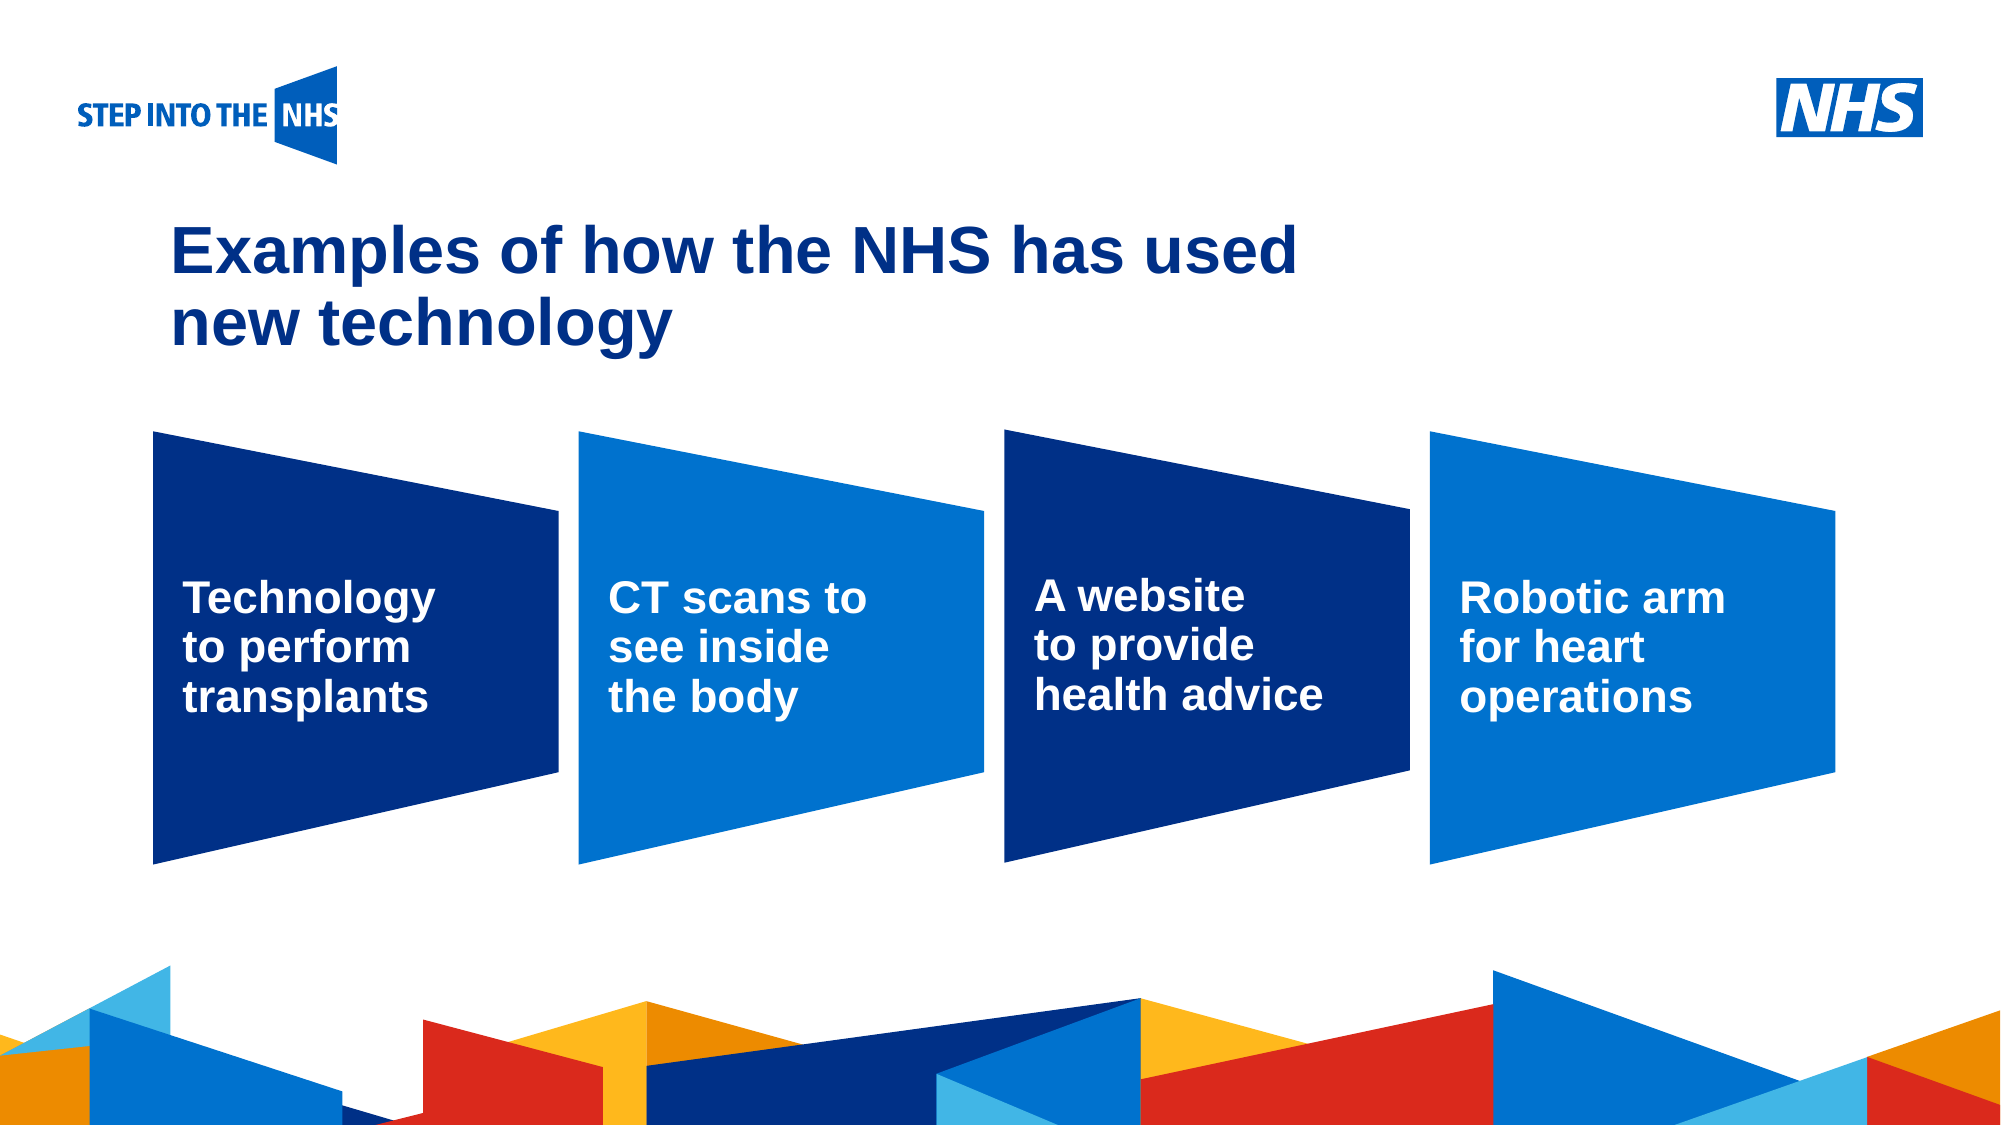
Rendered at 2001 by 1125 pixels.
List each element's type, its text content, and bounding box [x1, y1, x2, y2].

title Examples of how the NHS has used new technology [170, 216, 1302, 396]
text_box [153, 429, 1836, 865]
